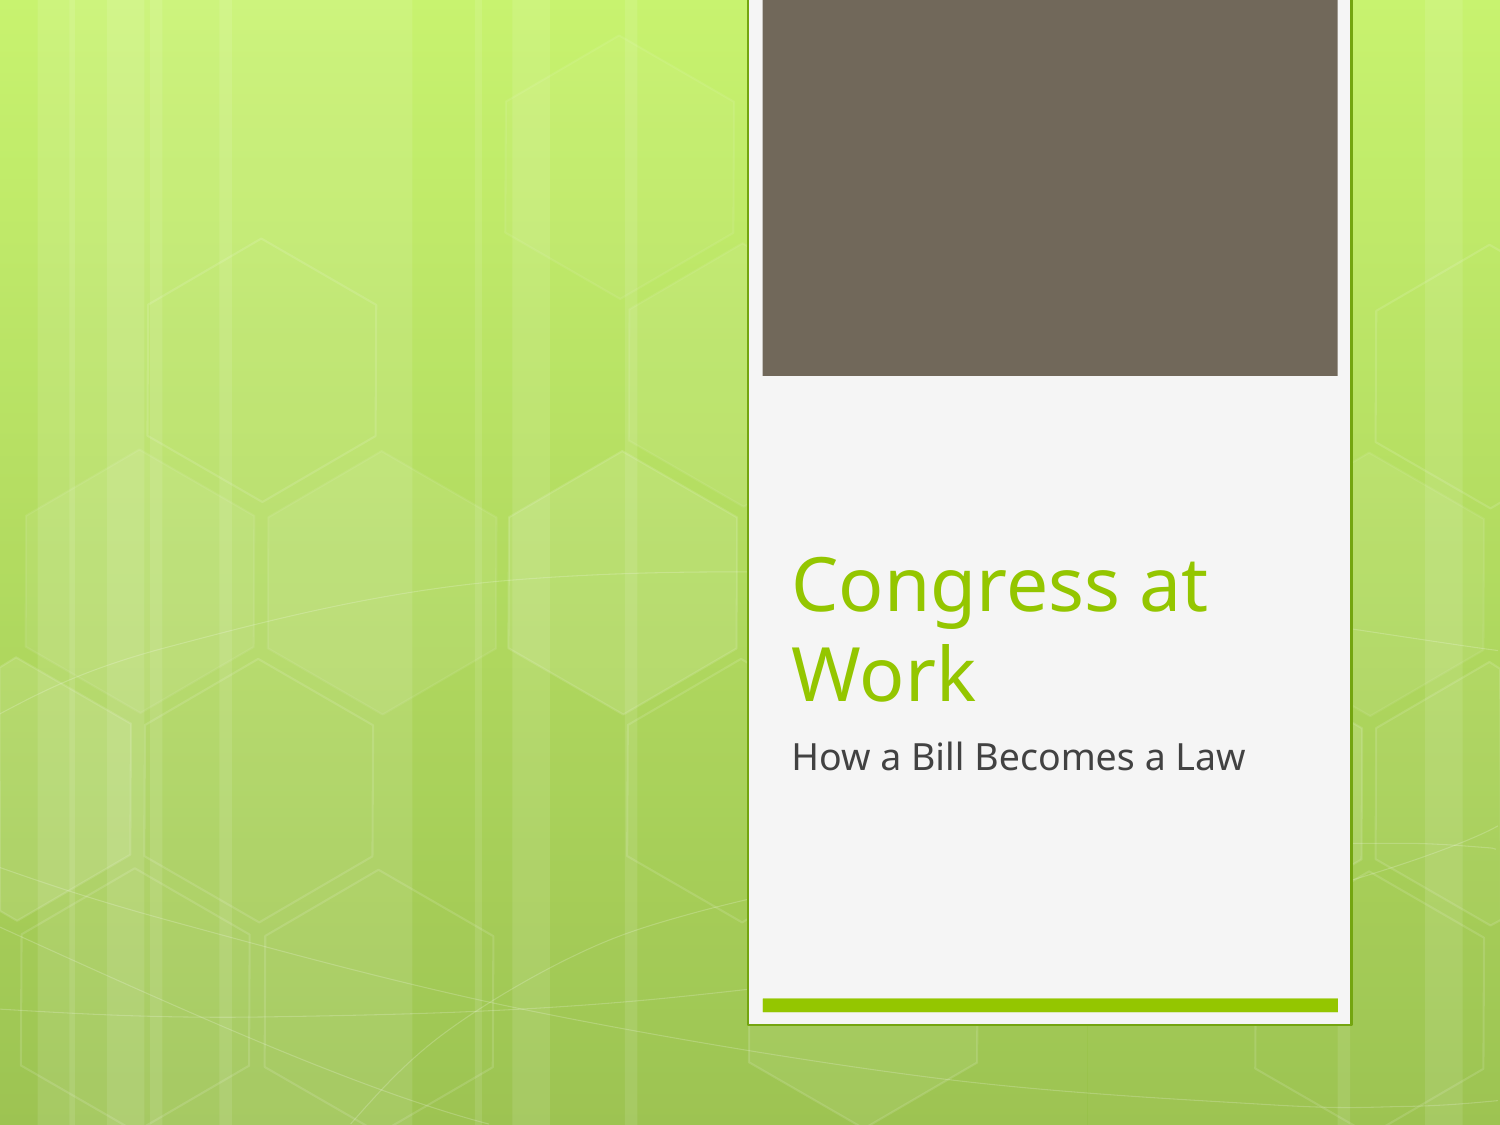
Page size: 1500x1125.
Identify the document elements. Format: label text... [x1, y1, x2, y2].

title Congress at Work [776, 444, 1320, 724]
subtitle How a Bill Becomes a Law [776, 725, 1320, 933]
